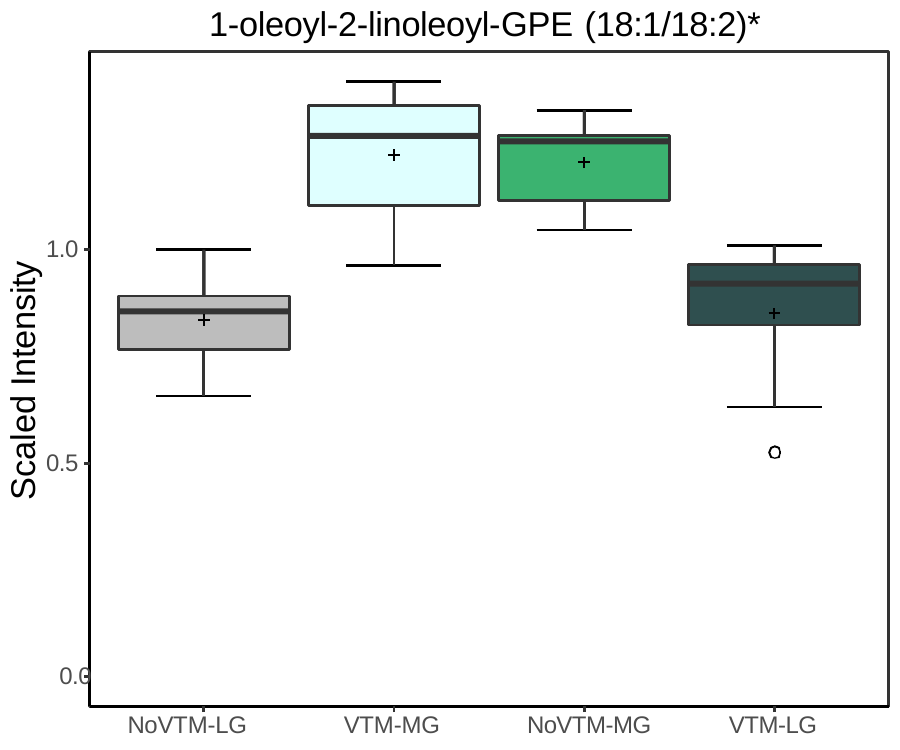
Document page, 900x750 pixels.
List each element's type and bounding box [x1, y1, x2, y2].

text_box [207, 0, 771, 44]
text_box [1, 231, 82, 503]
text_box [83, 50, 891, 738]
slide_number [125, 713, 257, 750]
footer [57, 661, 95, 750]
